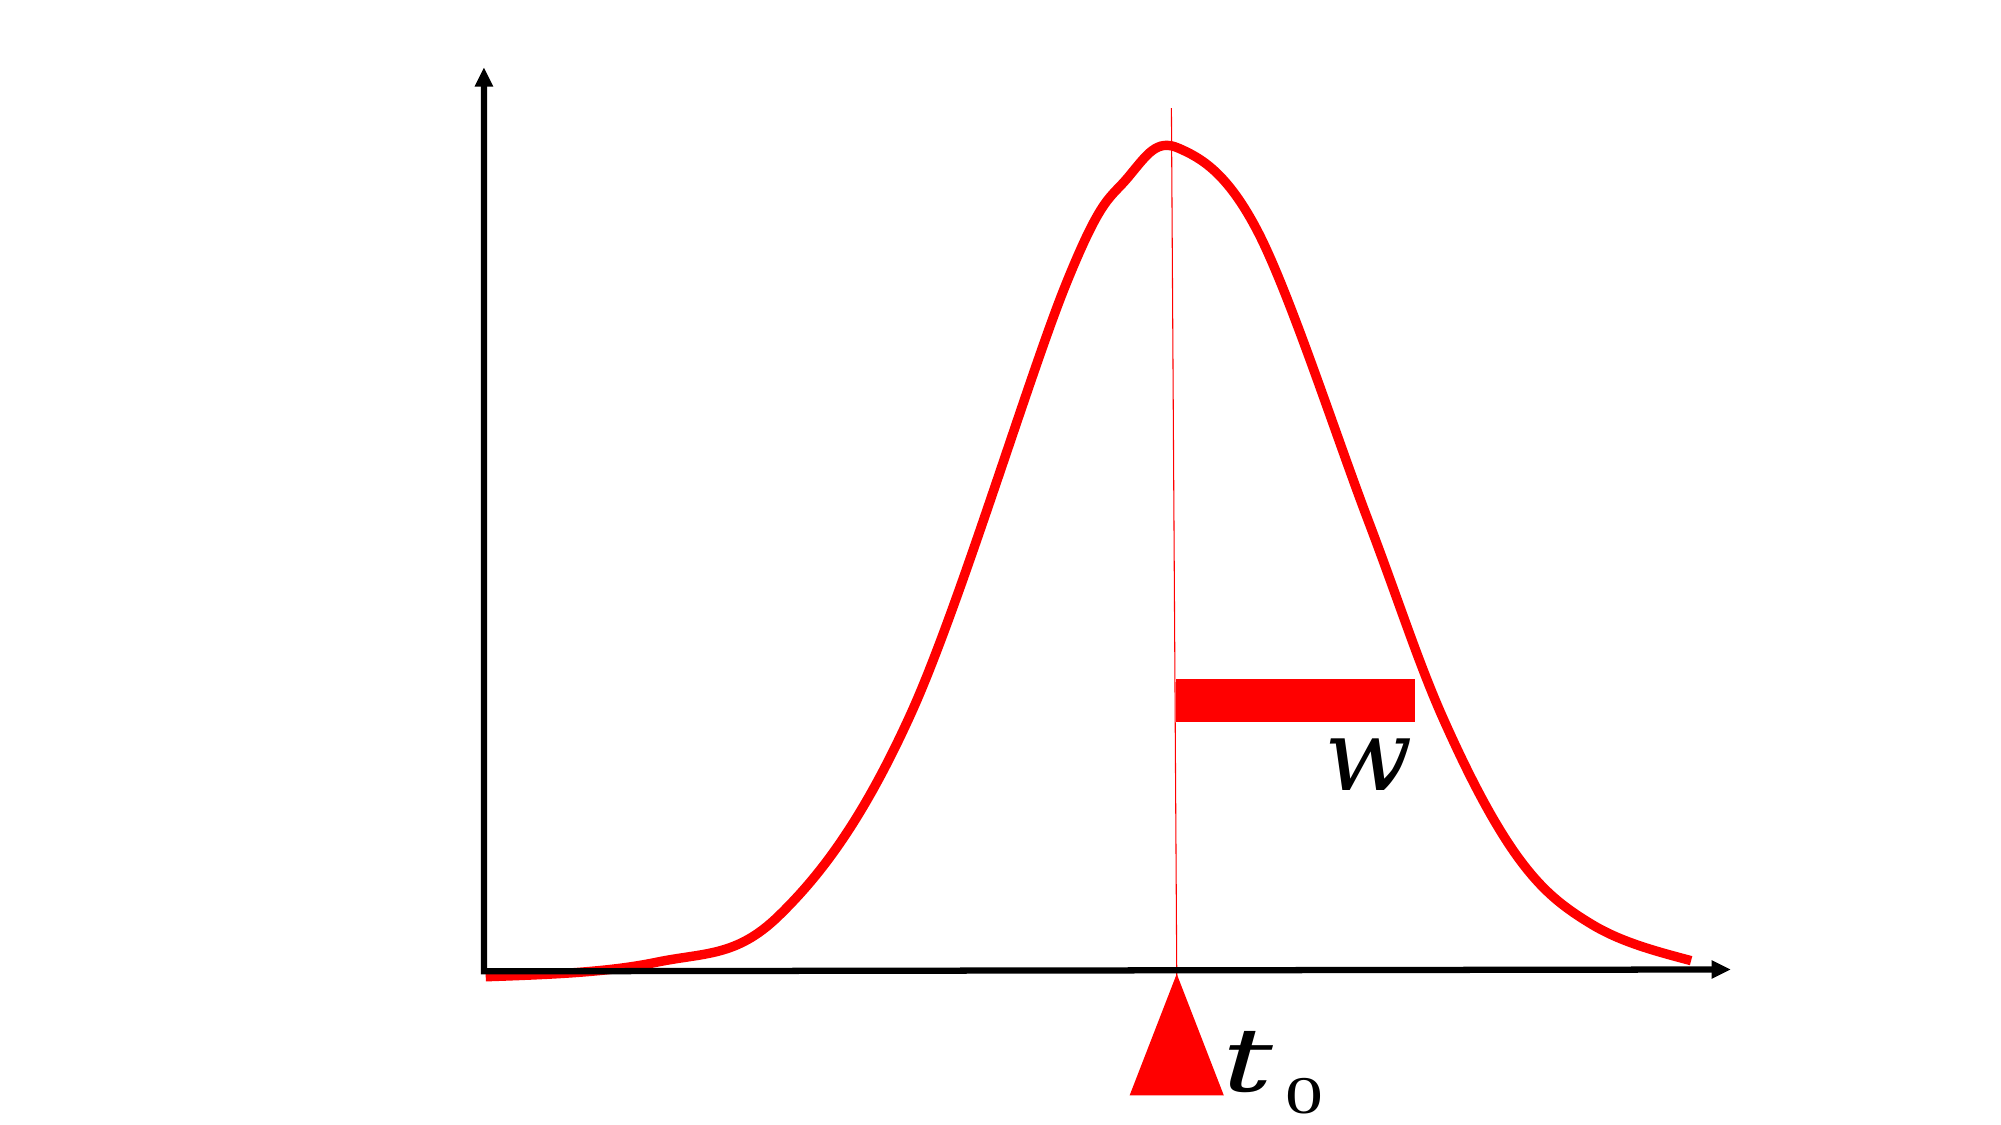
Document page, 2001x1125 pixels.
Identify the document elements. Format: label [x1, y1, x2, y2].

text_box [1177, 569, 1731, 976]
text_box [477, 67, 1171, 973]
text_box [485, 972, 843, 978]
text_box [1177, 146, 1476, 784]
text_box [1171, 108, 1177, 977]
text_box [1331, 679, 1415, 722]
text_box [1129, 977, 1224, 1096]
text_box [1007, 144, 1171, 564]
